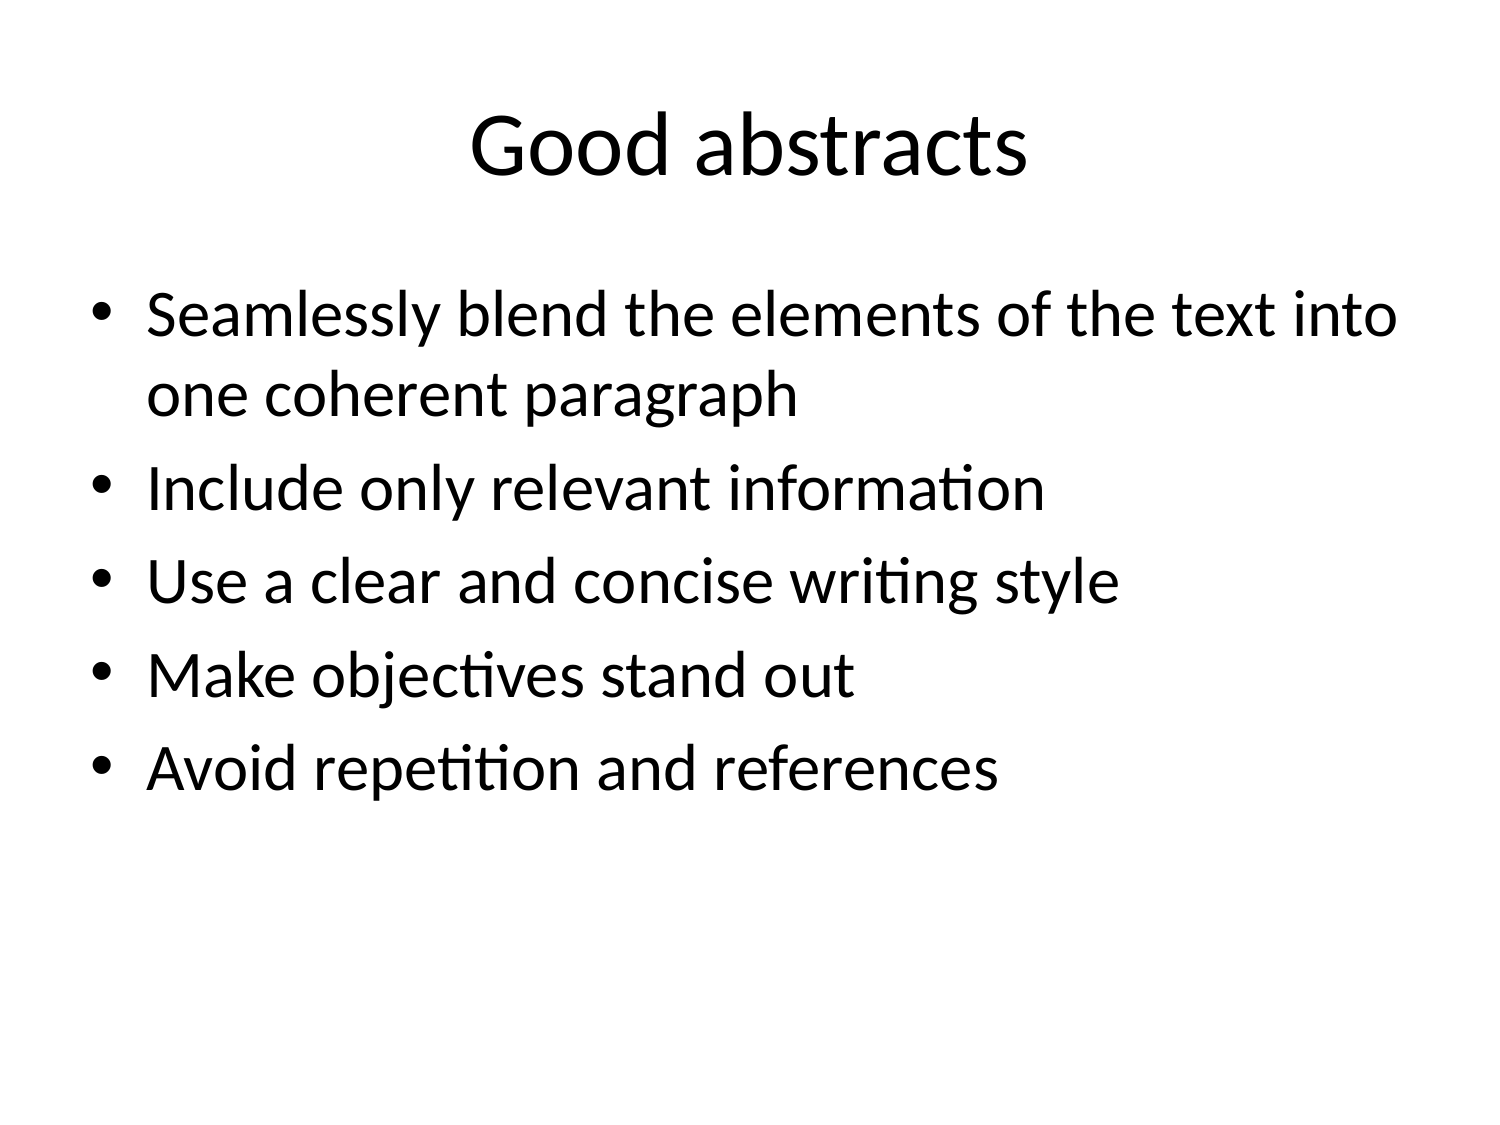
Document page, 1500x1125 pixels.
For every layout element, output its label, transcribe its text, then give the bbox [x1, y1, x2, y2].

list Seamlessly blend the elements of the text into one coherent paragraph Include only relevant information Use a clear and concise writing style Make objectives stand out Avoid repetition and references [75, 262, 1425, 1005]
title Good abstracts [75, 45, 1425, 233]
